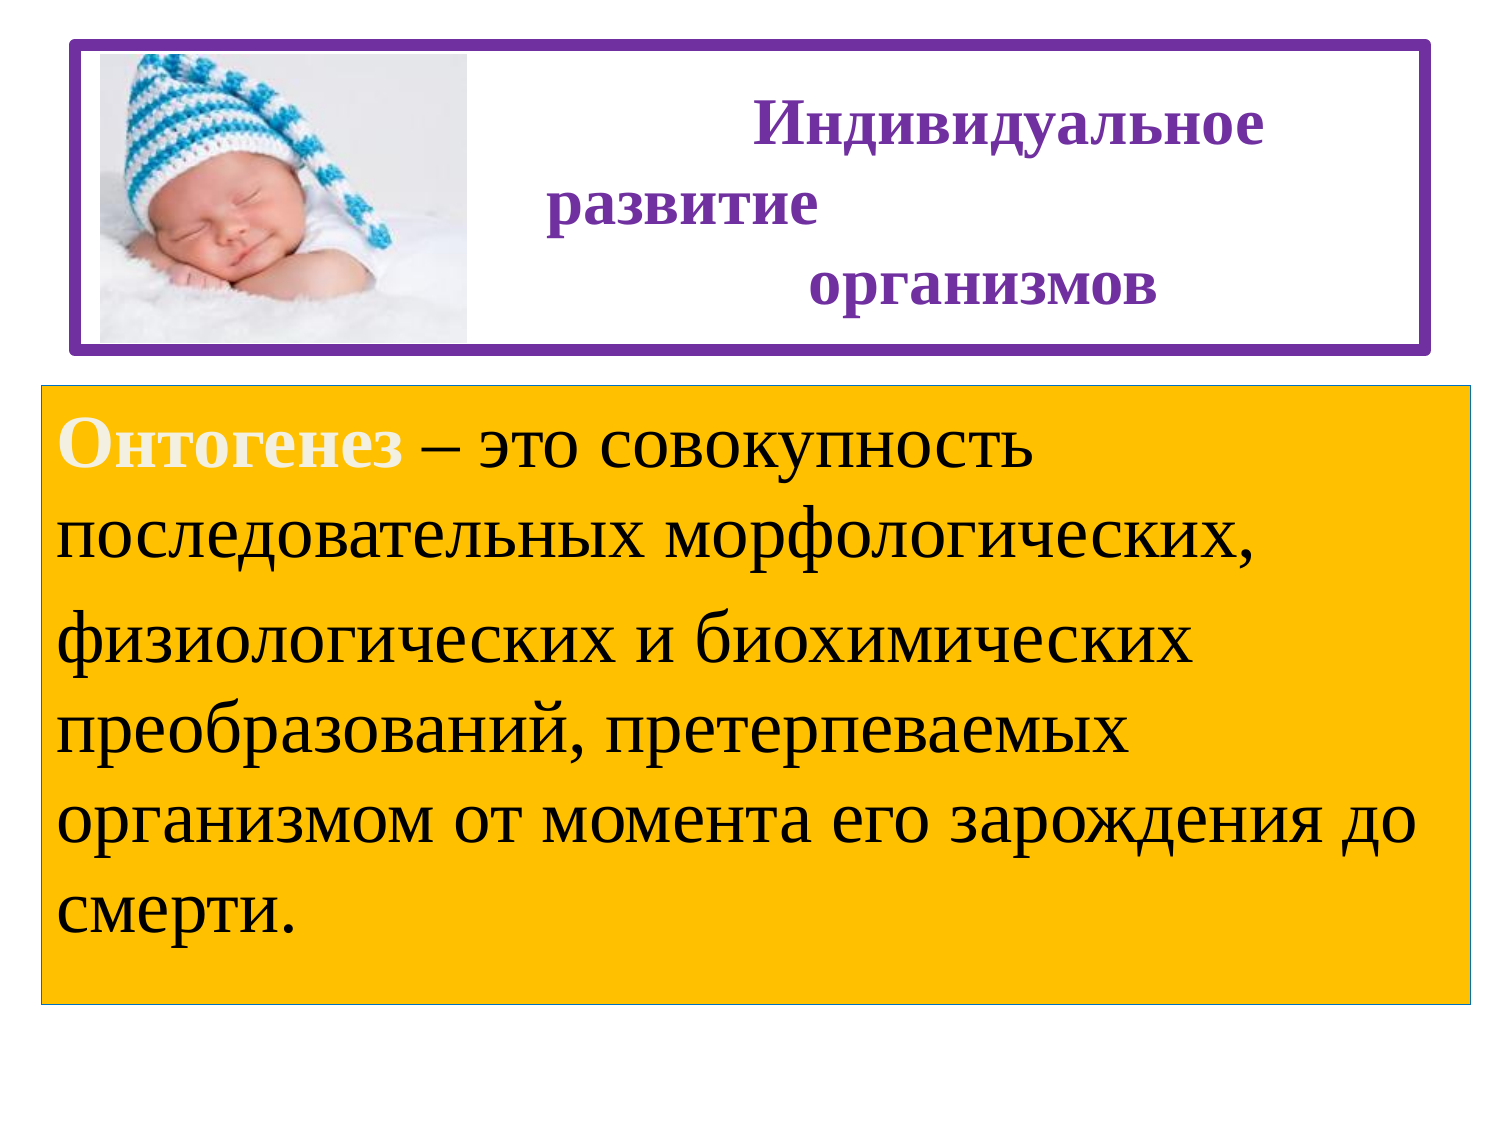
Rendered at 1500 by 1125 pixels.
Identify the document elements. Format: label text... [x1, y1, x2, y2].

list Онтогенез – это совокупность последовательных морфологических, физиологических и биохимических преобразований, претерпеваемых организмом от момента его зарождения до смерти. [41, 385, 1471, 1005]
title Индивидуальное развитие организмов [75, 45, 1425, 350]
picture [100, 54, 467, 344]
